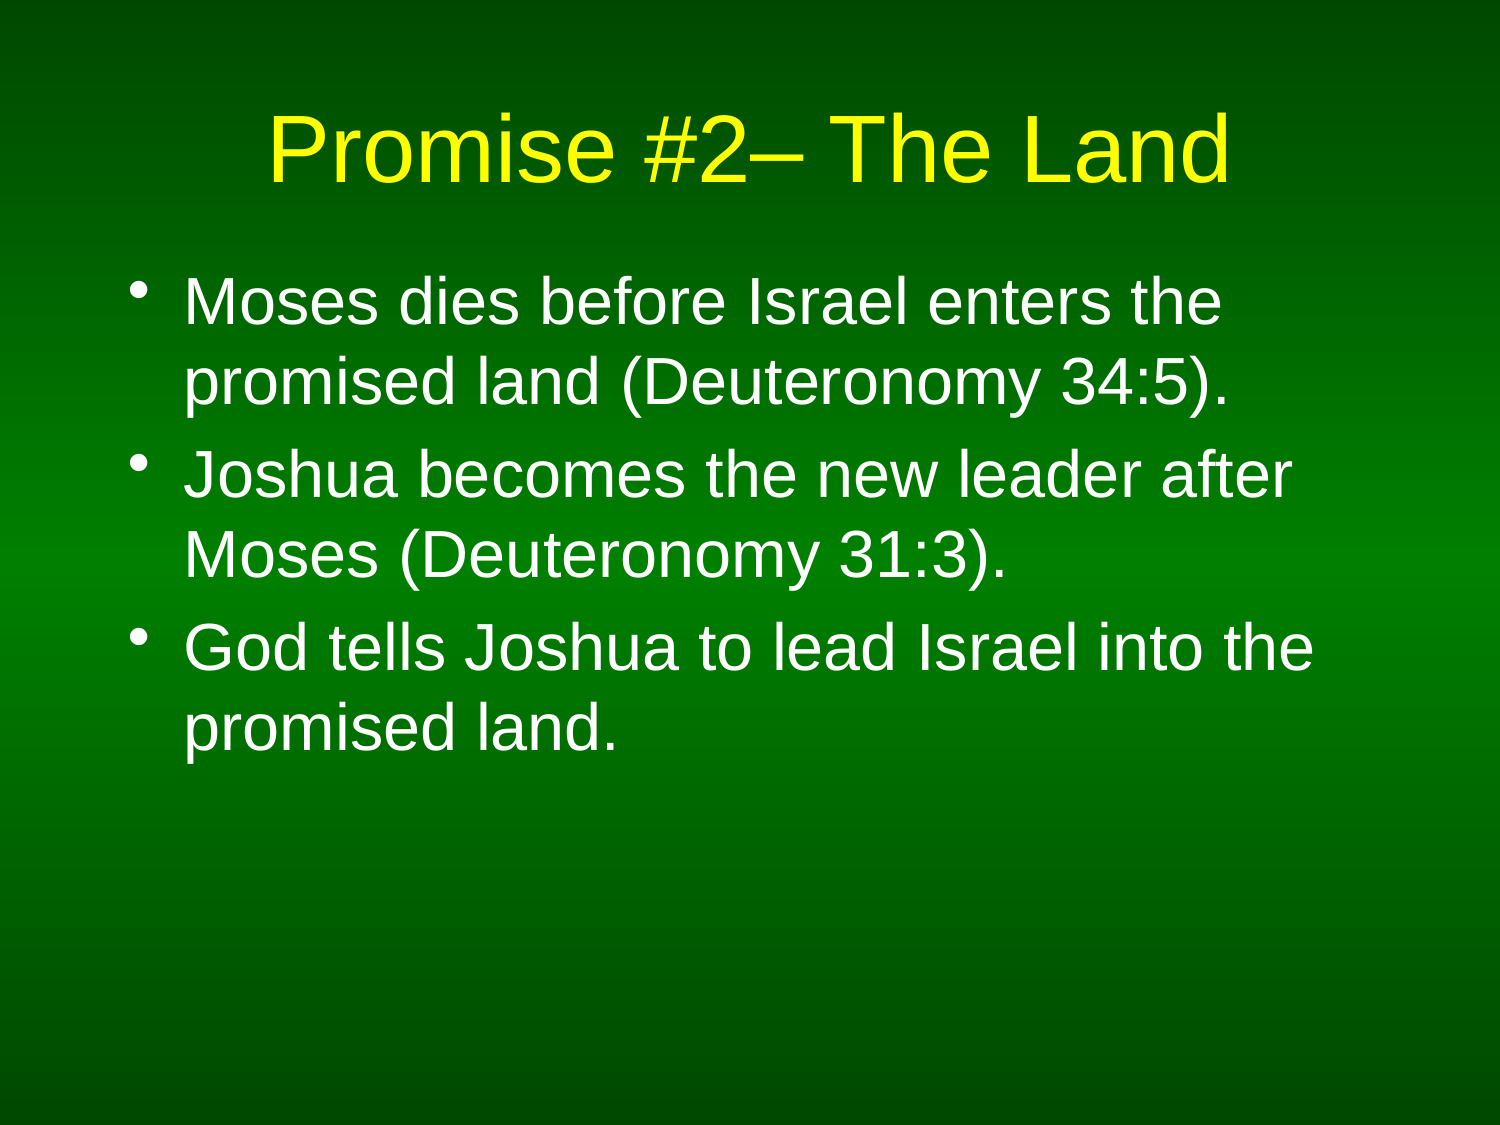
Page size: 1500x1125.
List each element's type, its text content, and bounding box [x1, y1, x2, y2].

title Promise #2– The Land [37, 50, 1463, 238]
list Moses dies before Israel enters the promised land (Deuteronomy 34:5). Joshua becomes the new leader after Moses (Deuteronomy 31:3). God tells Joshua to lead Israel into the promised land. [112, 249, 1388, 788]
